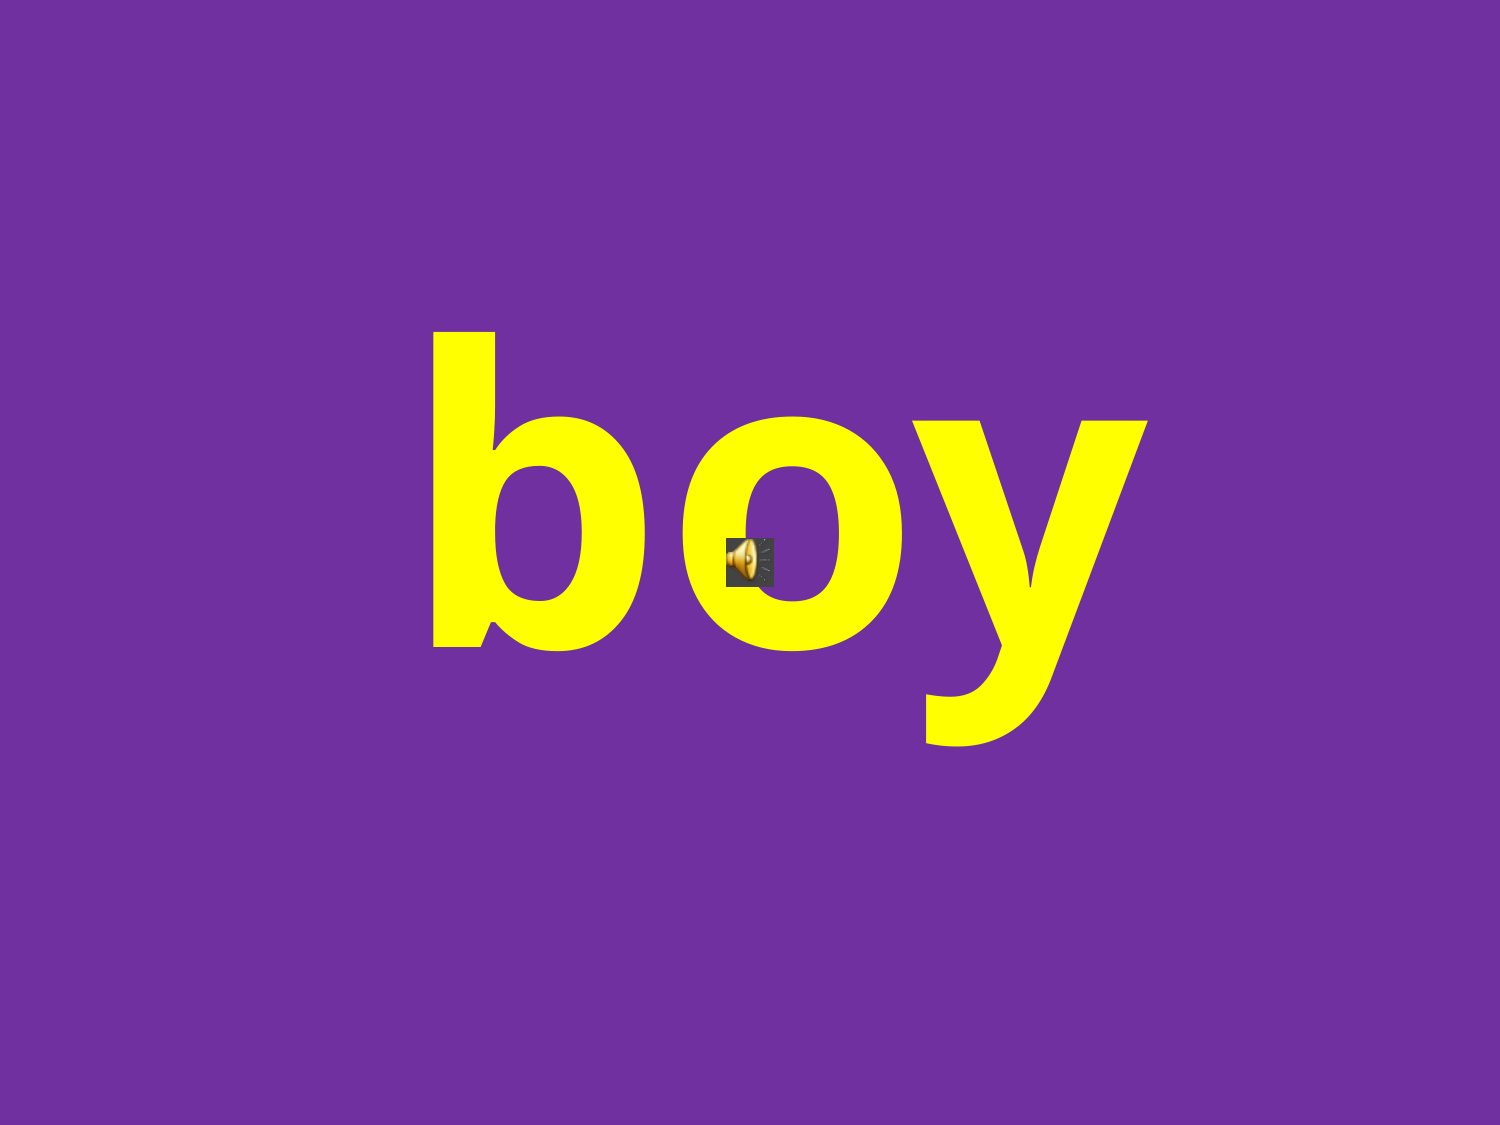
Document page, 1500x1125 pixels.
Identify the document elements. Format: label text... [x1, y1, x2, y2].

text_box boy [99, 224, 1450, 738]
picture [724, 537, 776, 588]
